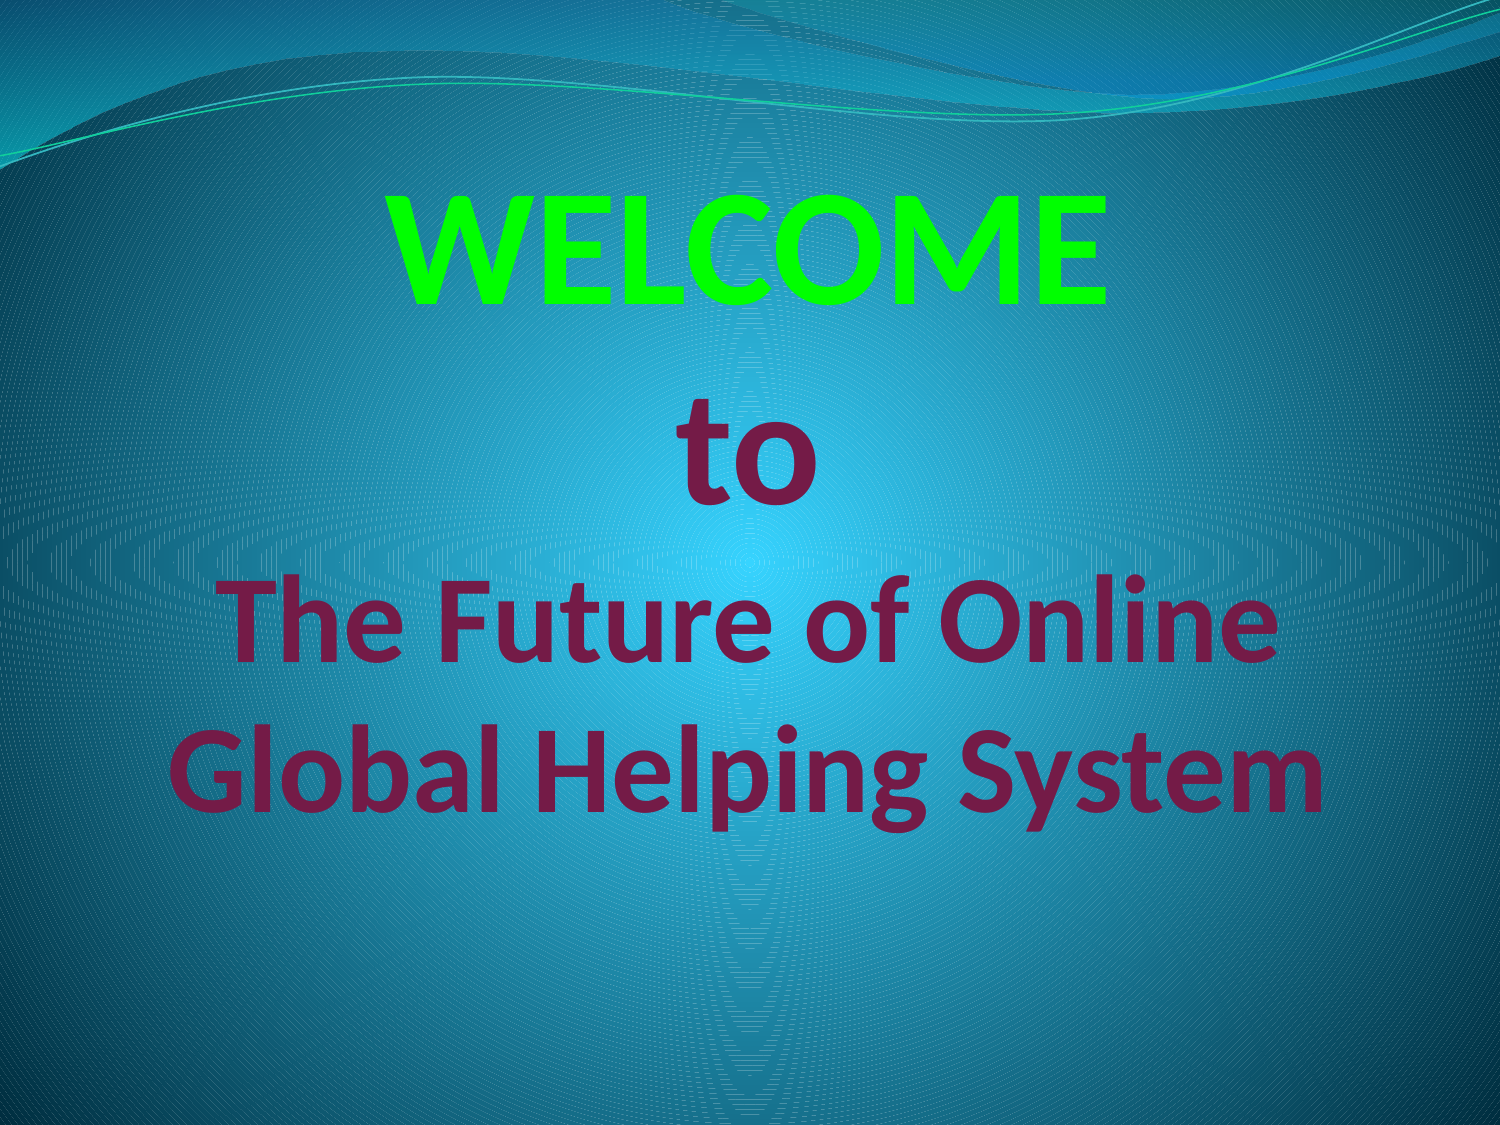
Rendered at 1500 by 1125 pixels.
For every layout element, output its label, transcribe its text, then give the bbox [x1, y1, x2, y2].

title WELCOME to The Future of Online Global Helping System [87, 224, 1413, 838]
